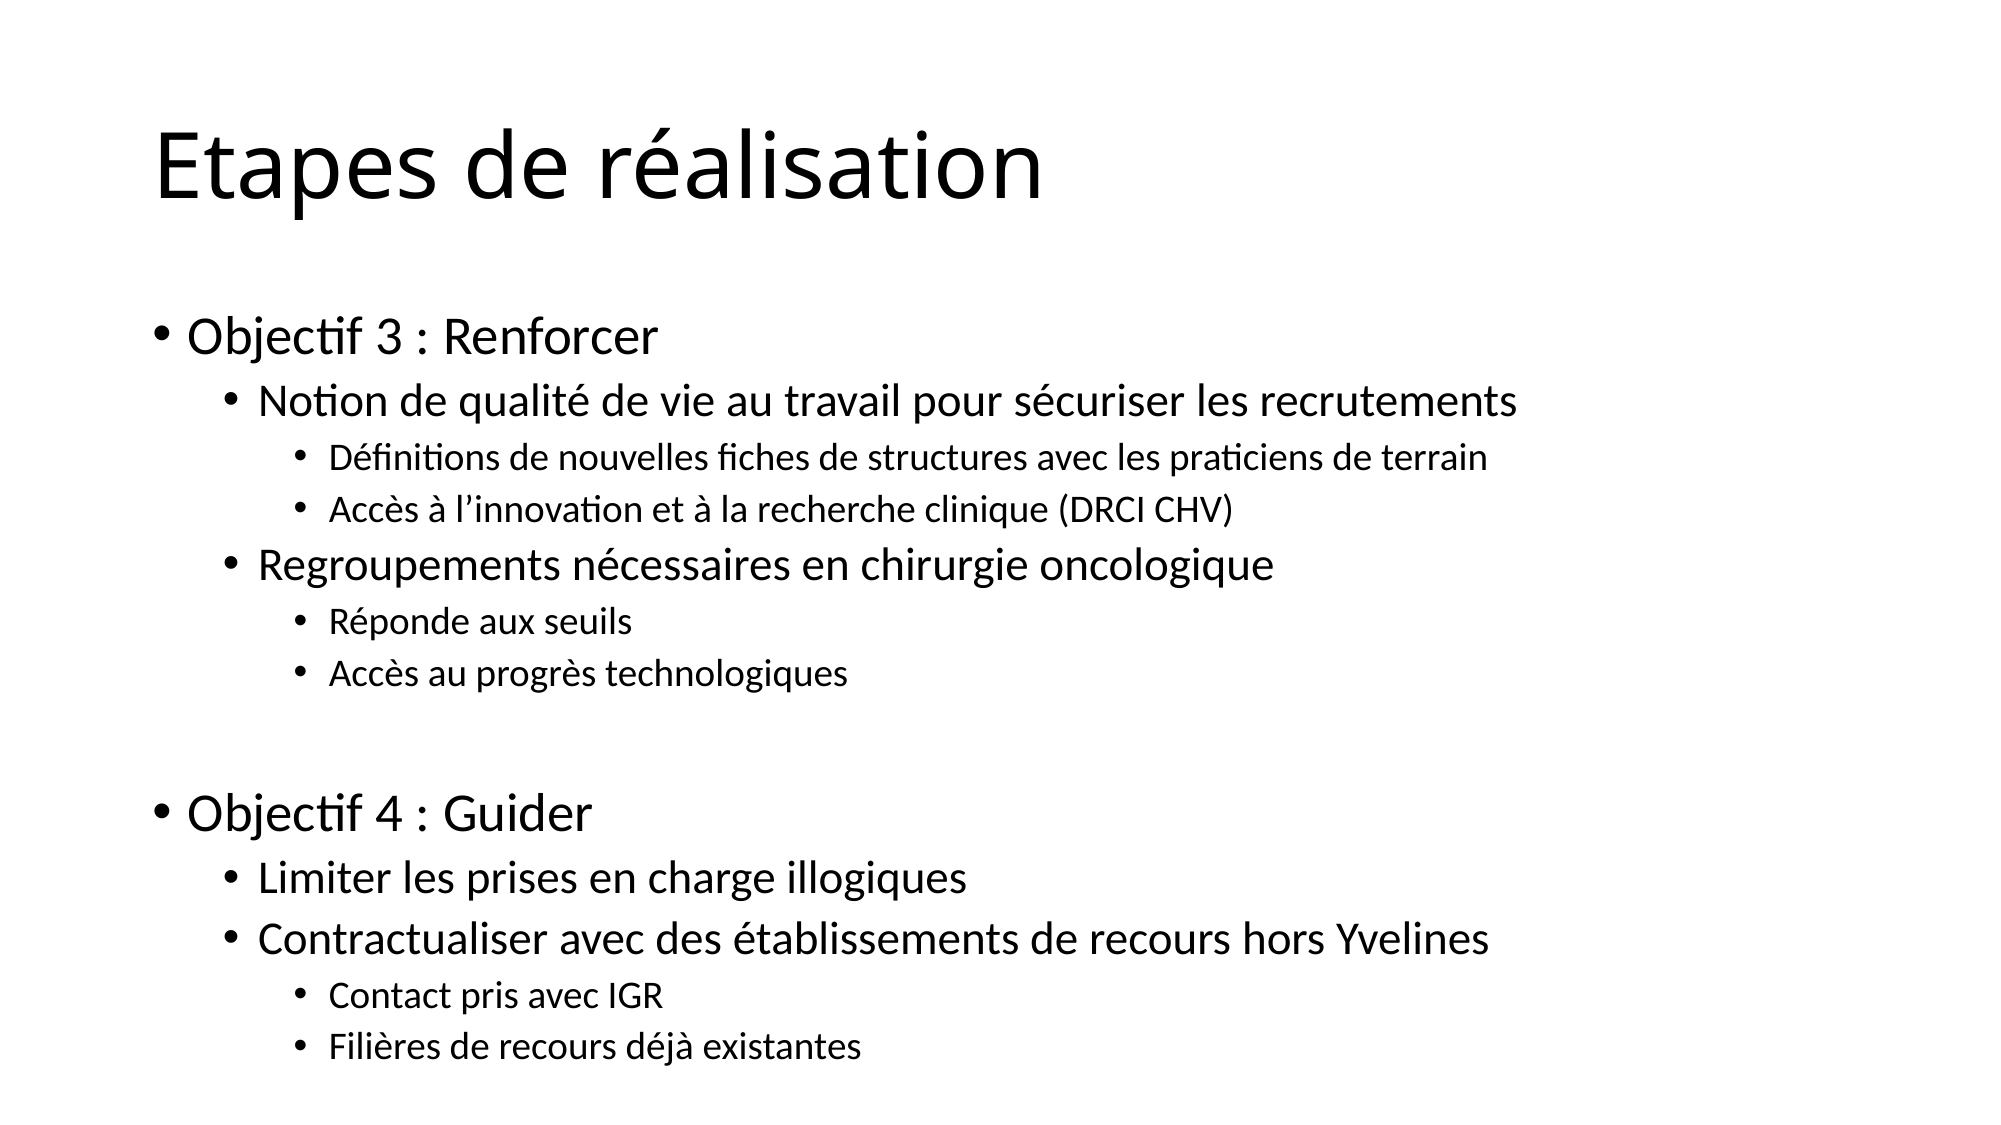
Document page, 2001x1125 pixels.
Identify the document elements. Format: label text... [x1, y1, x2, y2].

title Etapes de réalisation [137, 59, 1863, 278]
list Objectif 3 : Renforcer Notion de qualité de vie au travail pour sécuriser les recrutements Définitions de nouvelles fiches de structures avec les praticiens de terrain Accès à l’innovation et à la recherche clinique (DRCI CHV) Regroupements nécessaires en chirurgie oncologique Réponde aux seuils Accès au progrès technologiques Objectif 4 : Guider Limiter les prises en charge illogiques Contractualiser avec des établissements de recours hors Yvelines Contact pris avec IGR Filières de recours déjà existantes [137, 299, 1863, 1084]
